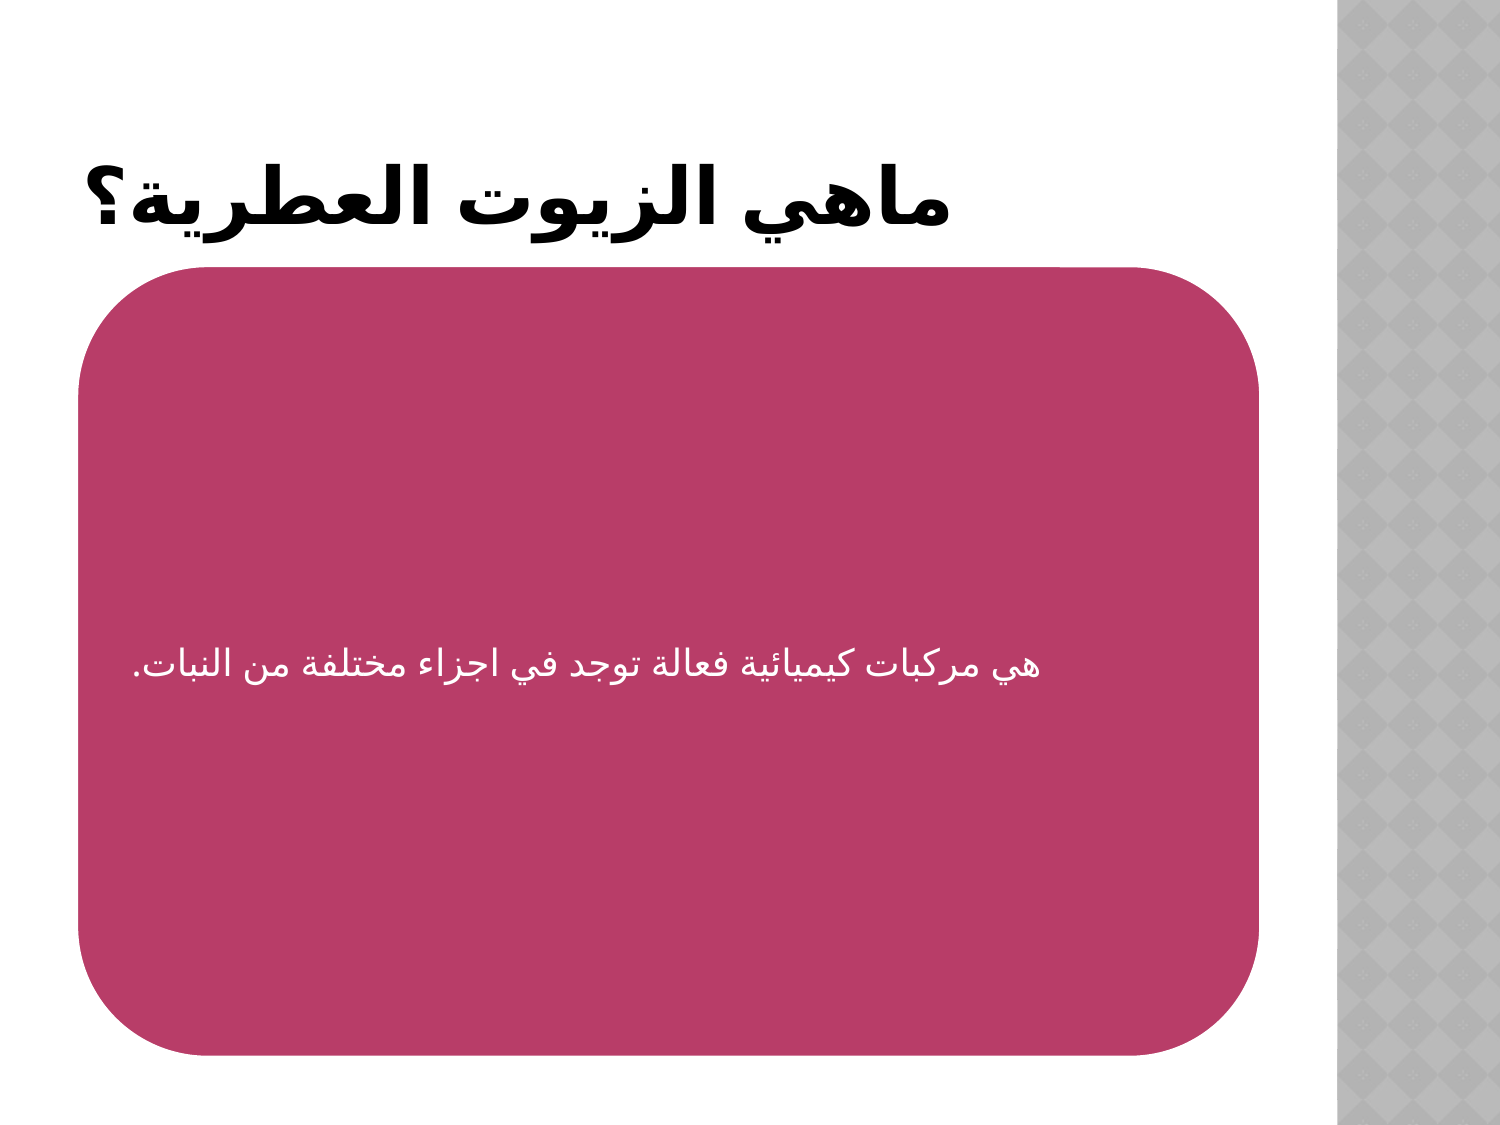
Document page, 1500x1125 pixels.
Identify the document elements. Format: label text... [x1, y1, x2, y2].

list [74, 263, 1263, 1060]
title ماهي الزيوت العطرية؟ [75, 52, 1263, 240]
